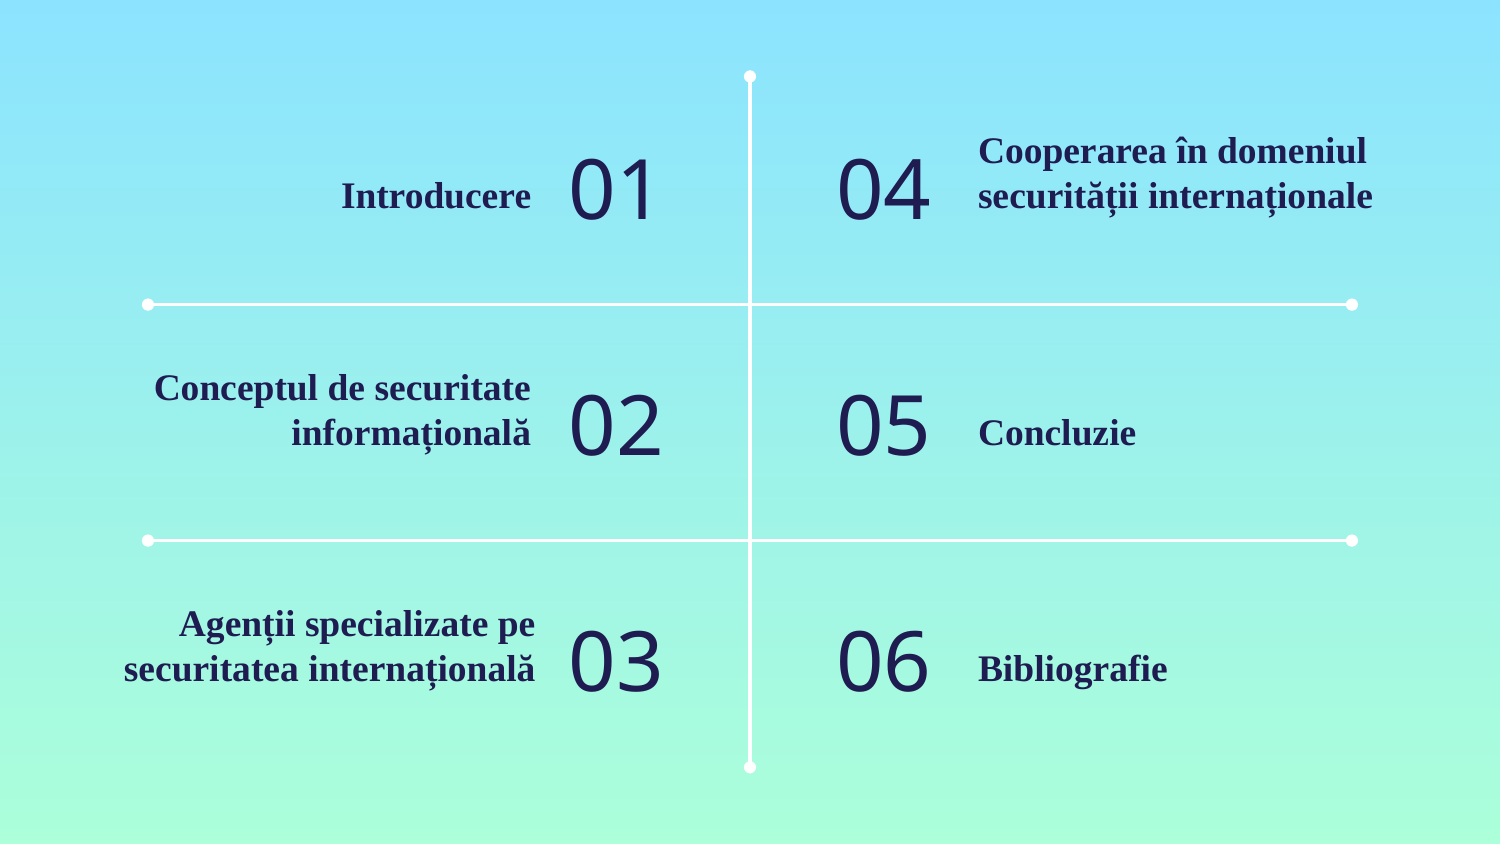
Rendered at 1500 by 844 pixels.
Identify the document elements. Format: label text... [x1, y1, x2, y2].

title Agenții specializate pe securitatea internațională [103, 628, 551, 704]
title Bibliografie [963, 628, 1411, 704]
title 02 [553, 357, 745, 487]
title 05 [754, 357, 946, 487]
title 04 [754, 121, 946, 251]
title Concluzie [963, 392, 1411, 468]
title Cooperarea în domeniul securității internaționale [963, 156, 1411, 232]
title 01 [553, 121, 745, 251]
title Introducere [98, 156, 547, 232]
title Conceptul de securitate informațională [98, 392, 547, 468]
title 03 [553, 592, 745, 723]
title 06 [754, 592, 946, 723]
